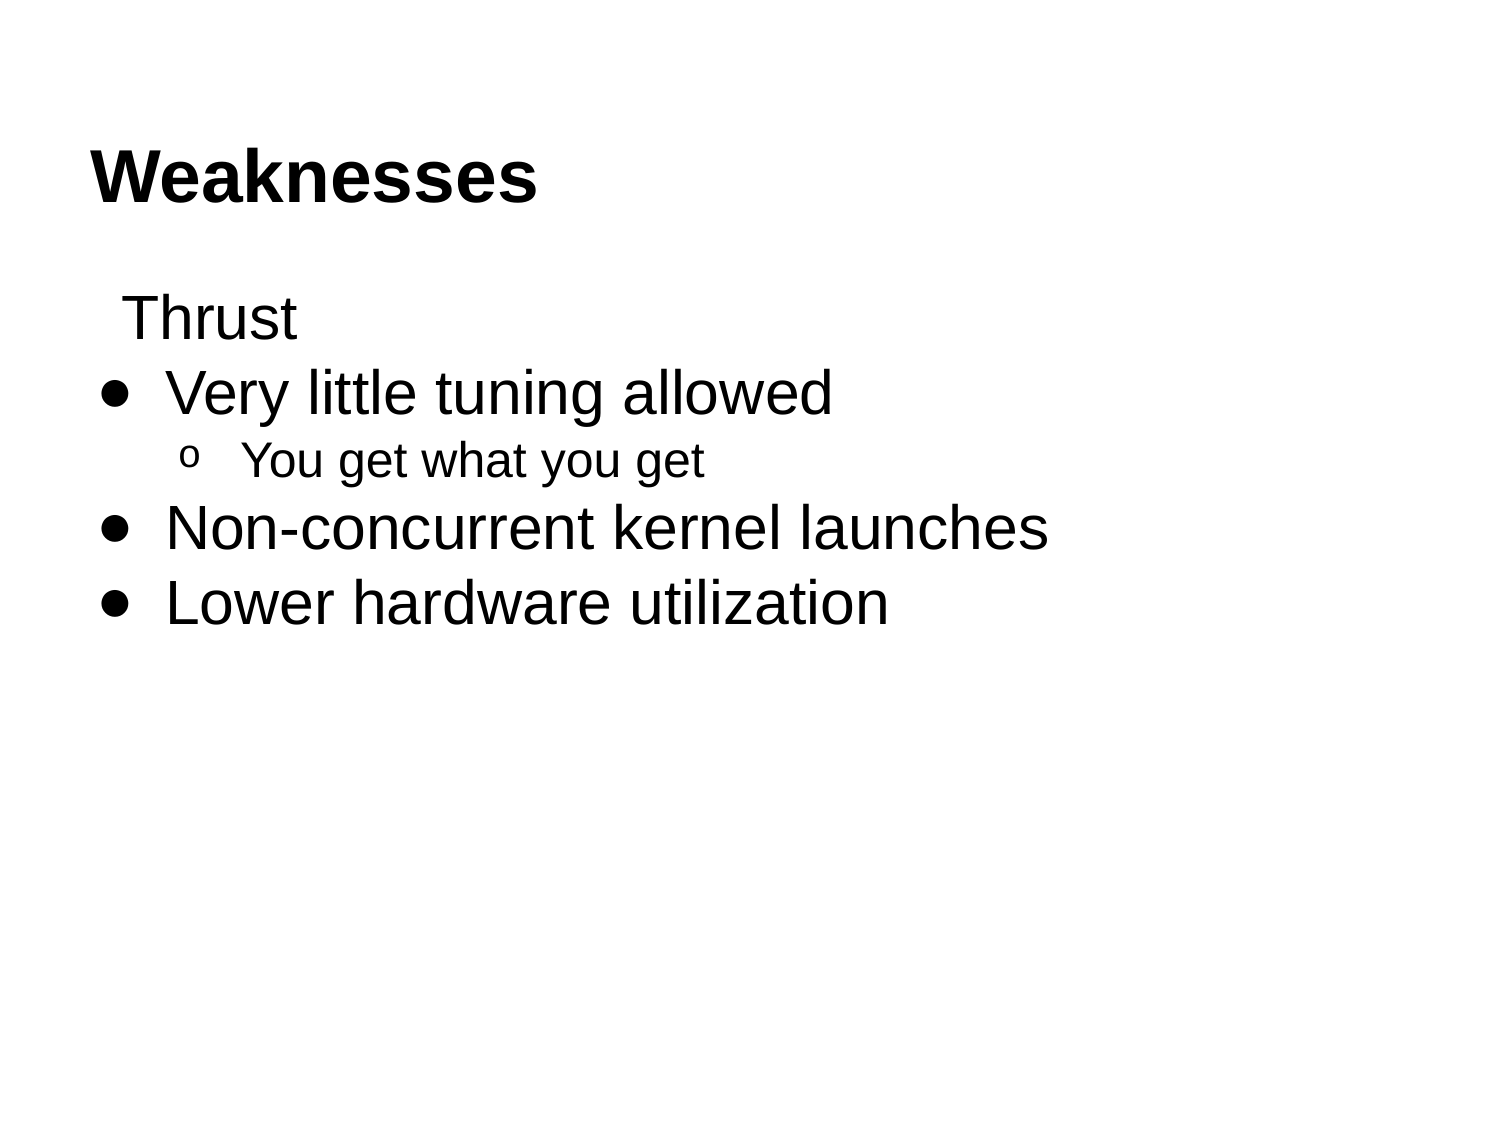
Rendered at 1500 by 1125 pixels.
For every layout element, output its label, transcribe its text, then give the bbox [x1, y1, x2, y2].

title Weaknesses [75, 45, 1425, 233]
list Thrust Very little tuning allowed You get what you get Non-concurrent kernel launches Lower hardware utilization [75, 262, 1425, 1078]
